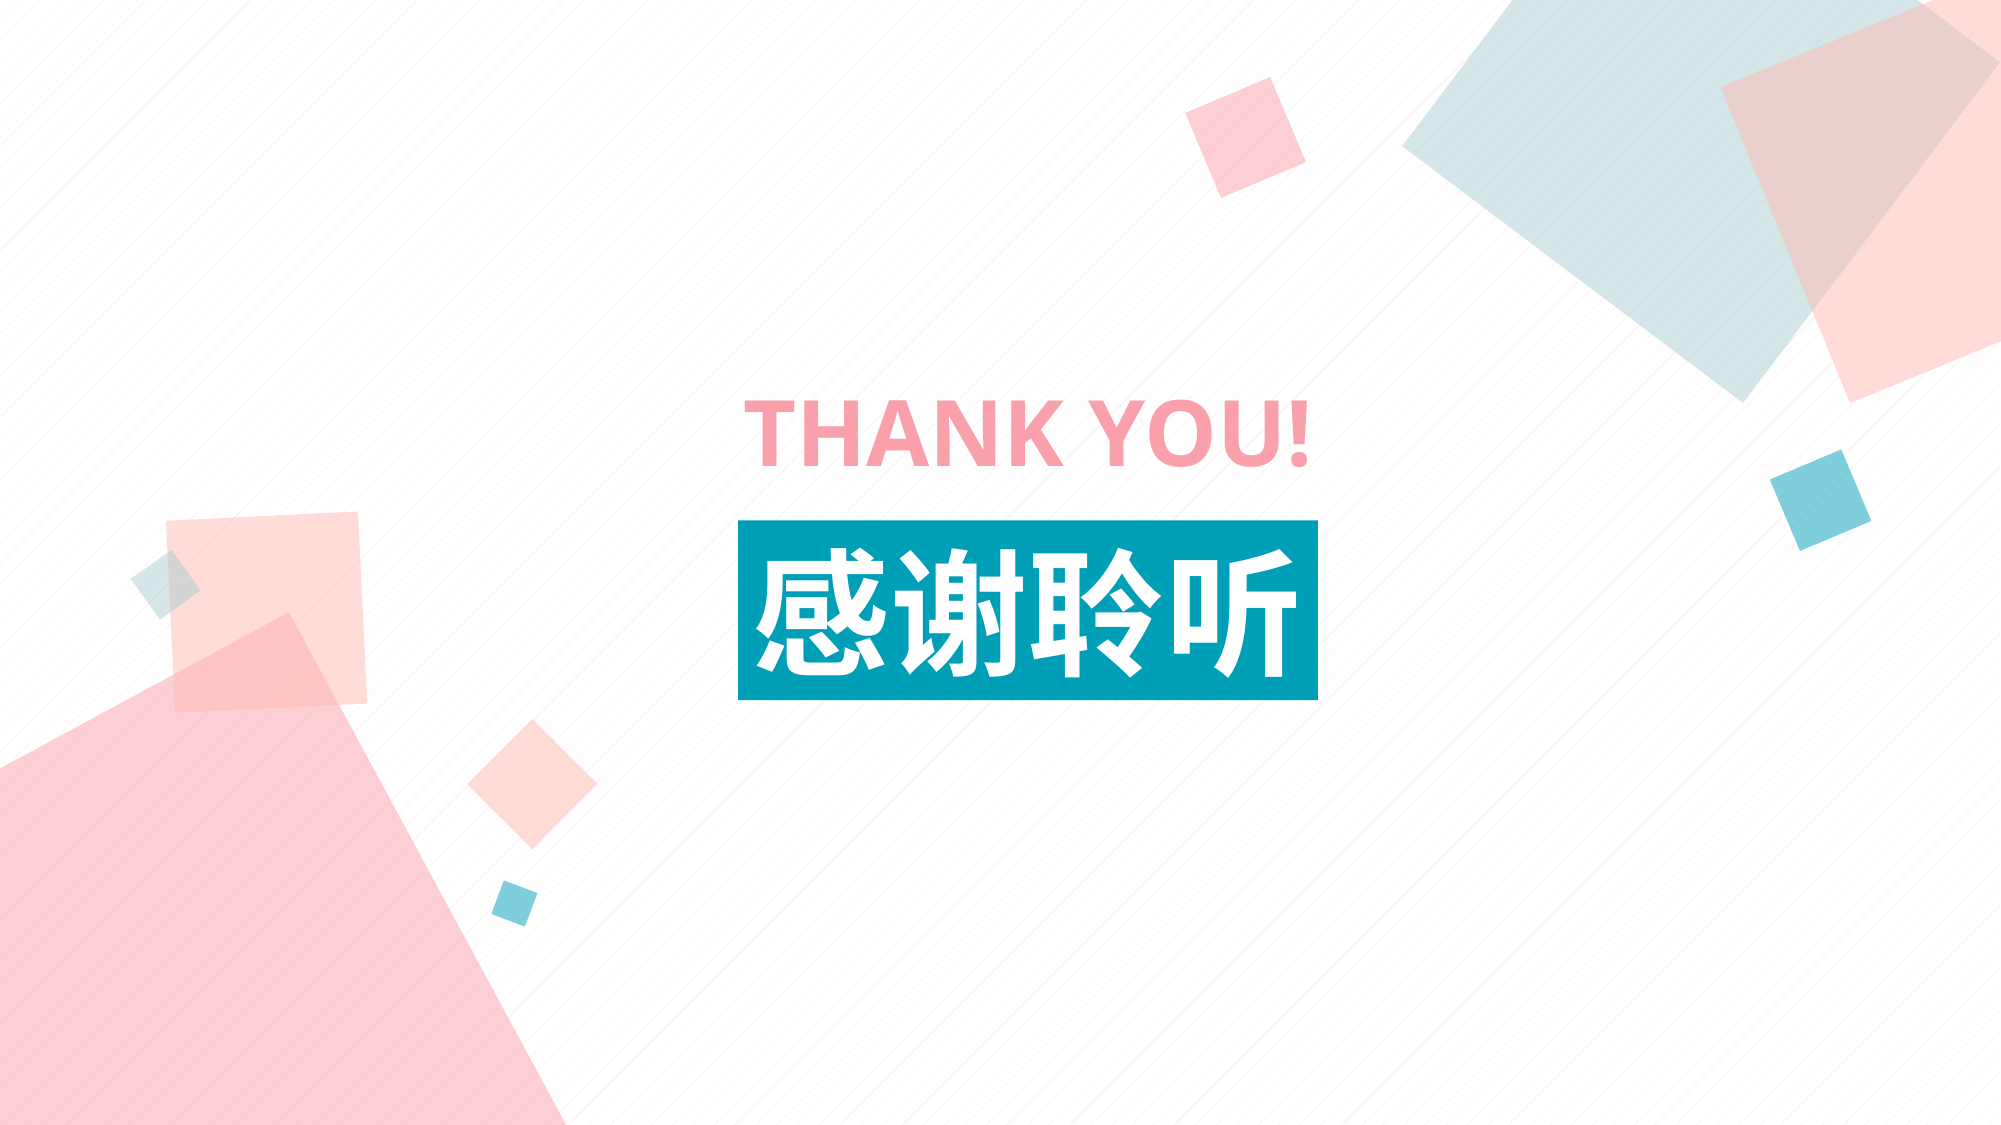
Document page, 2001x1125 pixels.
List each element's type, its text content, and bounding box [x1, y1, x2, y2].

text_box 感谢聆听 [738, 520, 1318, 701]
text_box THANK YOU! [728, 367, 1328, 492]
